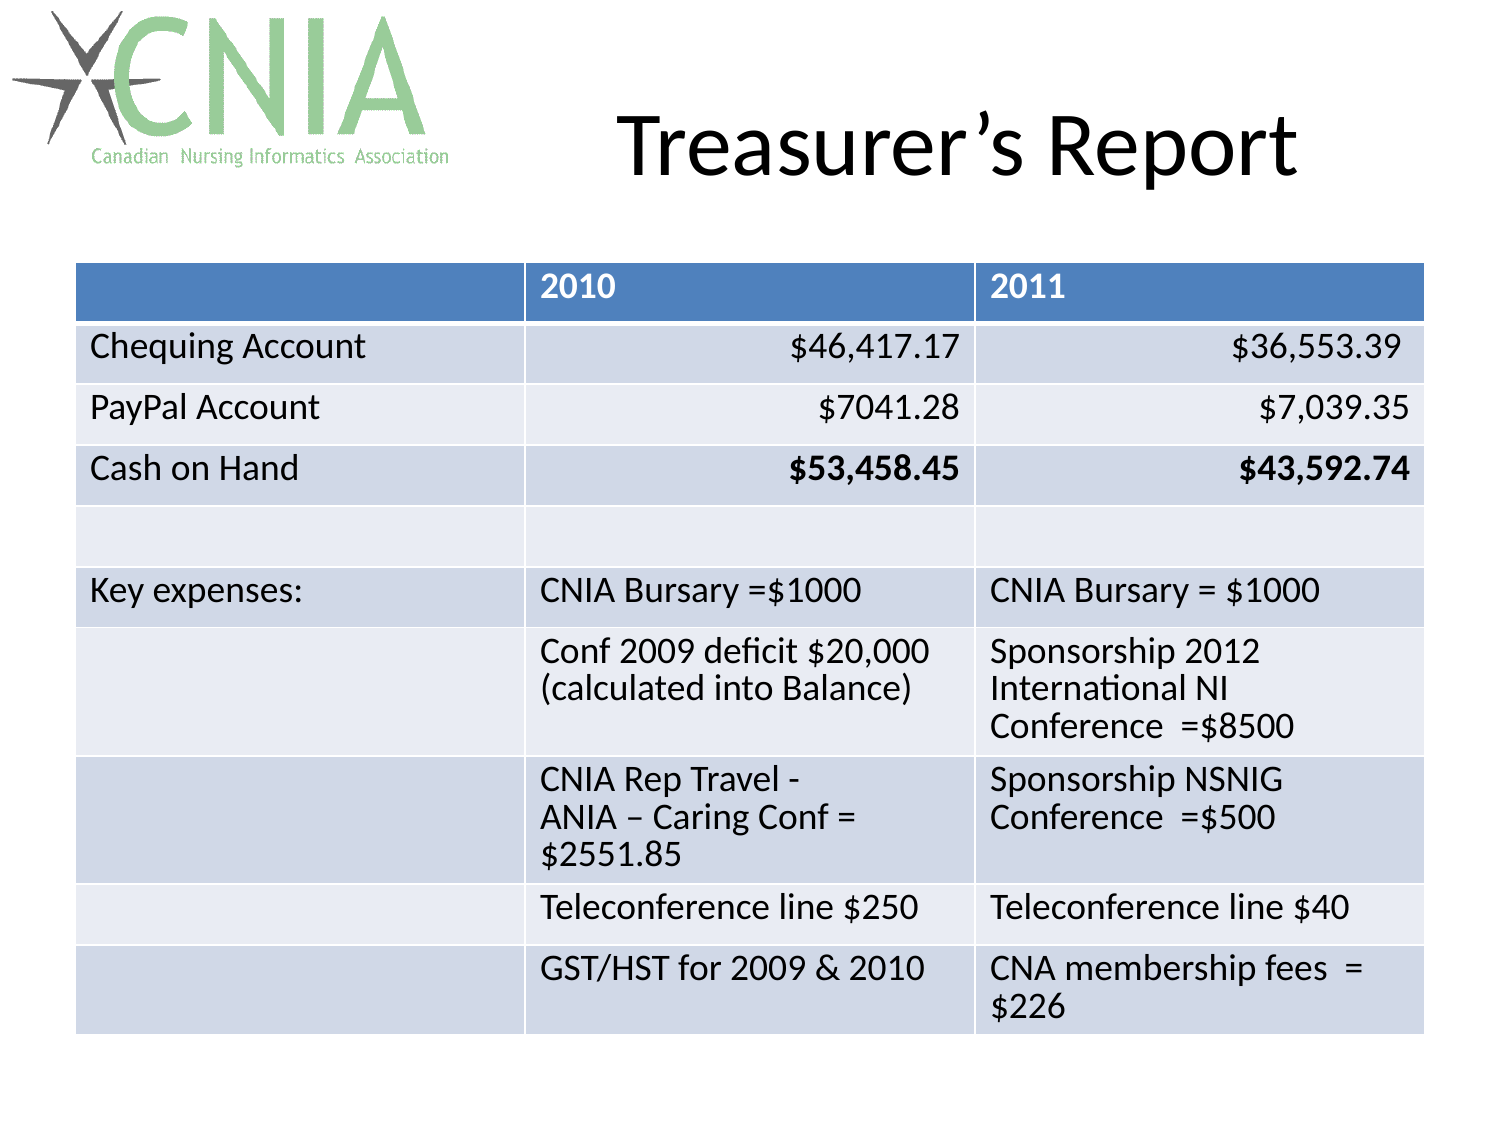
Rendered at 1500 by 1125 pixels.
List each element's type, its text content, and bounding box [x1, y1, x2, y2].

table_header 2010 [526, 263, 974, 321]
table_cell [526, 507, 974, 566]
table_cell $46,417.17 [526, 326, 974, 383]
table_cell Chequing Account [76, 326, 524, 383]
table_cell PayPal Account [76, 385, 524, 444]
table_cell [976, 507, 1424, 566]
table_cell CNIA Bursary = $1000 [976, 568, 1424, 627]
table_cell Sponsorship NSNIG Conference =$500 [976, 757, 1424, 883]
table_cell Teleconference line $40 [976, 885, 1424, 944]
table_cell Cash on Hand [76, 446, 524, 505]
table_cell [76, 757, 524, 883]
table_cell Key expenses: [76, 568, 524, 627]
table_cell $36,553.39 [976, 326, 1424, 383]
picture [0, 0, 453, 170]
table_cell Sponsorship 2012 International NI Conference =$8500 [976, 628, 1424, 755]
table_cell $53,458.45 [526, 446, 974, 505]
title Treasurer’s Report [491, 44, 1426, 233]
table_cell CNA membership fees = $226 [976, 946, 1424, 1034]
table_cell $7041.28 [526, 385, 974, 444]
table_cell $7,039.35 [976, 385, 1424, 444]
table_cell CNIA Rep Travel - ANIA – Caring Conf = $2551.85 [526, 757, 974, 883]
table_cell [76, 946, 524, 1034]
table_cell Teleconference line $250 [526, 885, 974, 944]
table_cell [76, 885, 524, 944]
table_header 2011 [976, 263, 1424, 321]
table_cell [76, 628, 524, 755]
table_cell GST/HST for 2009 & 2010 [526, 946, 974, 1034]
table_header [76, 263, 524, 321]
table_cell $43,592.74 [976, 446, 1424, 505]
table_cell Conf 2009 deficit $20,000 (calculated into Balance) [526, 628, 974, 755]
table_cell [76, 507, 524, 566]
table_cell CNIA Bursary =$1000 [526, 568, 974, 627]
